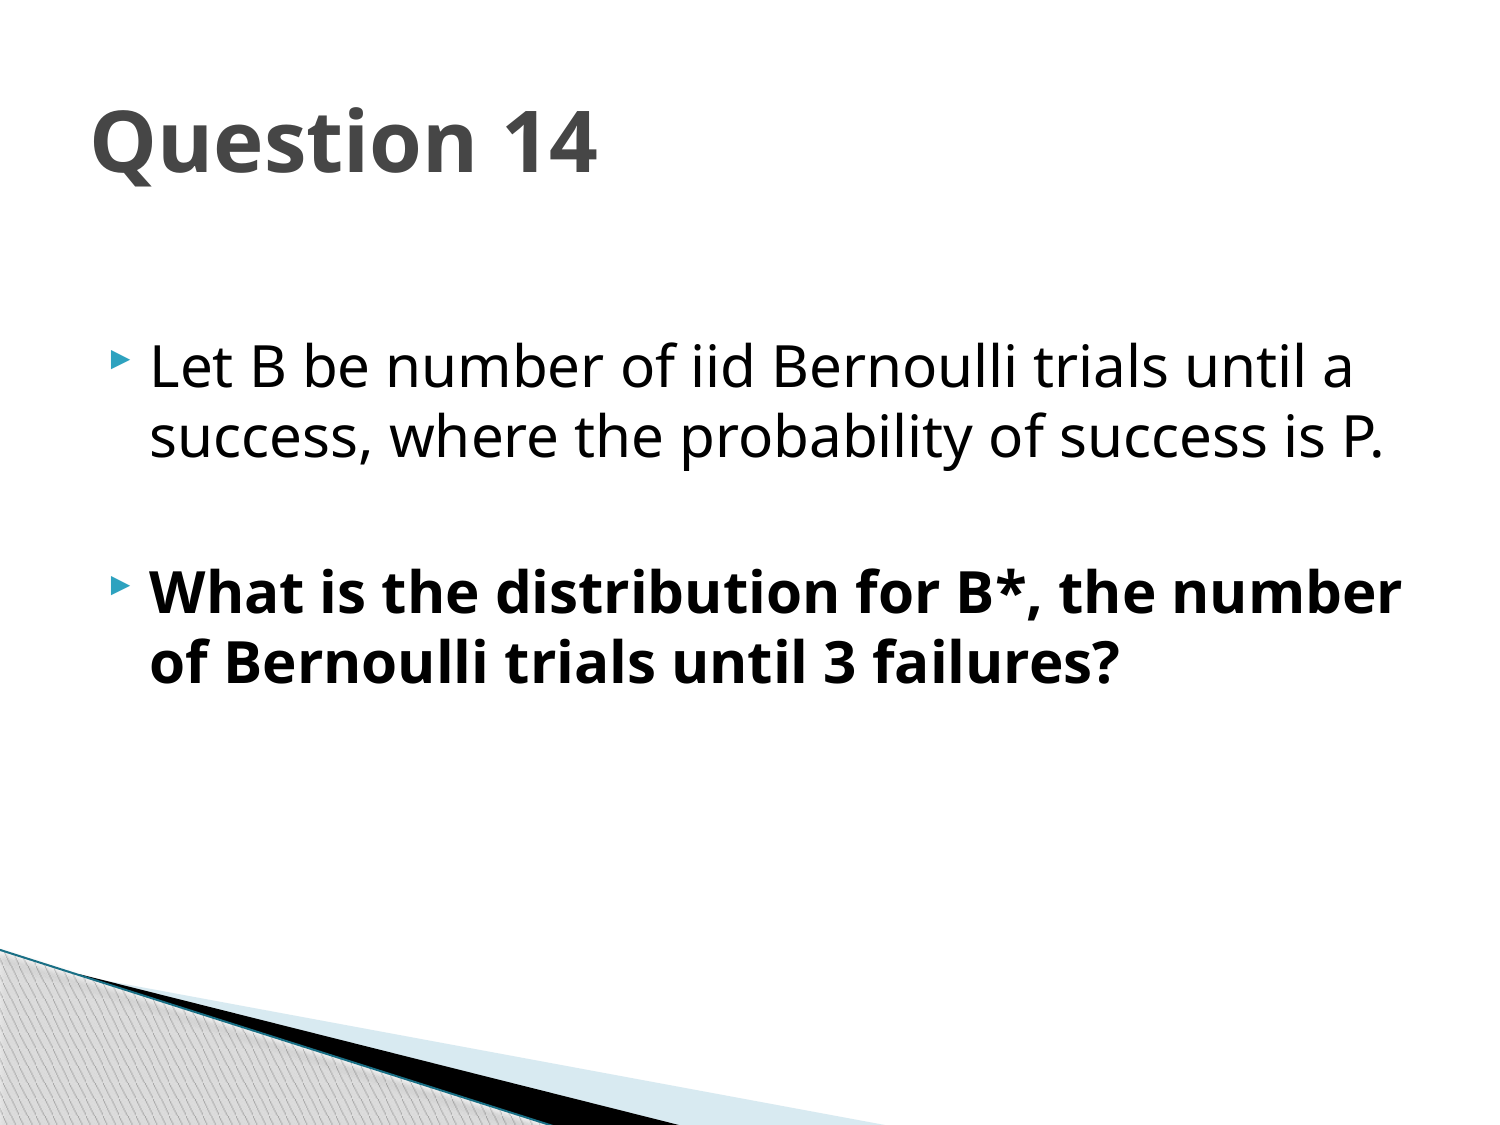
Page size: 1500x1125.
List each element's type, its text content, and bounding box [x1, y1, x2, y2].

title Question 14 [75, 45, 1425, 233]
list Let B be number of iid Bernoulli trials until a success, where the probability of success is P. What is the distribution for B*, the number of Bernoulli trials until 3 failures? [75, 243, 1425, 986]
